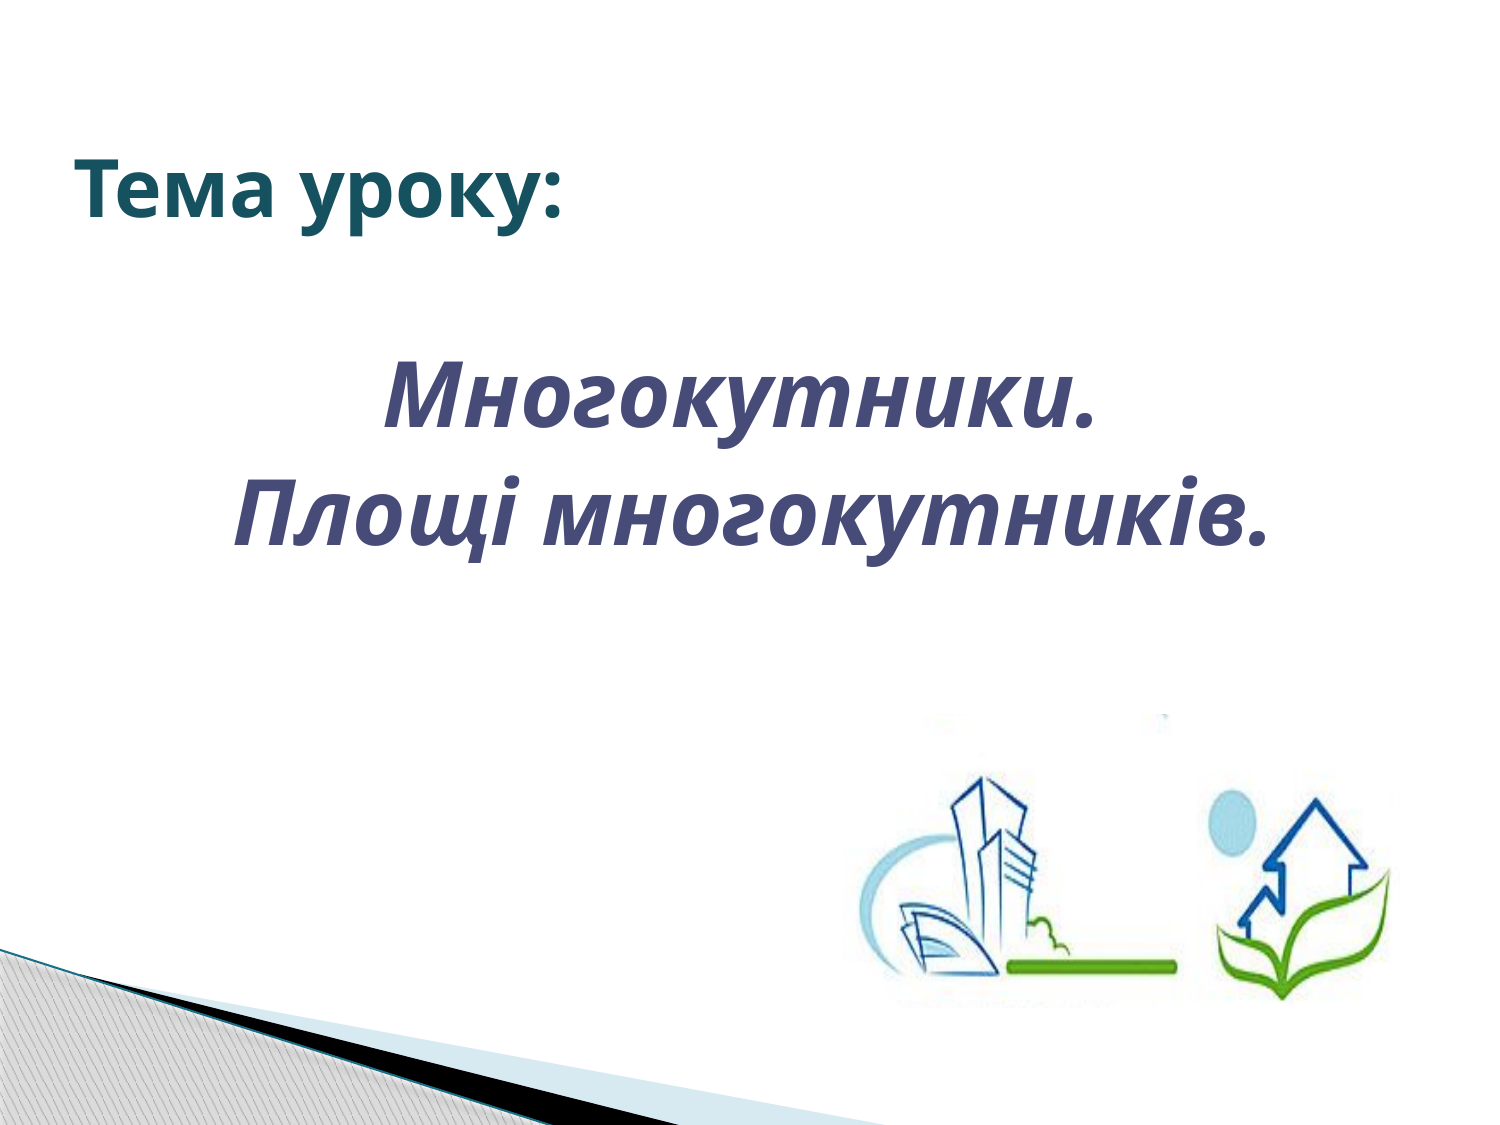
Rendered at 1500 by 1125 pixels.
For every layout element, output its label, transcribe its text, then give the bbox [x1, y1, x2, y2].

list Многокутники. Площі многокутників. [70, 328, 1421, 1071]
picture [843, 714, 1401, 1009]
title Тема уроку: [58, 128, 1409, 317]
